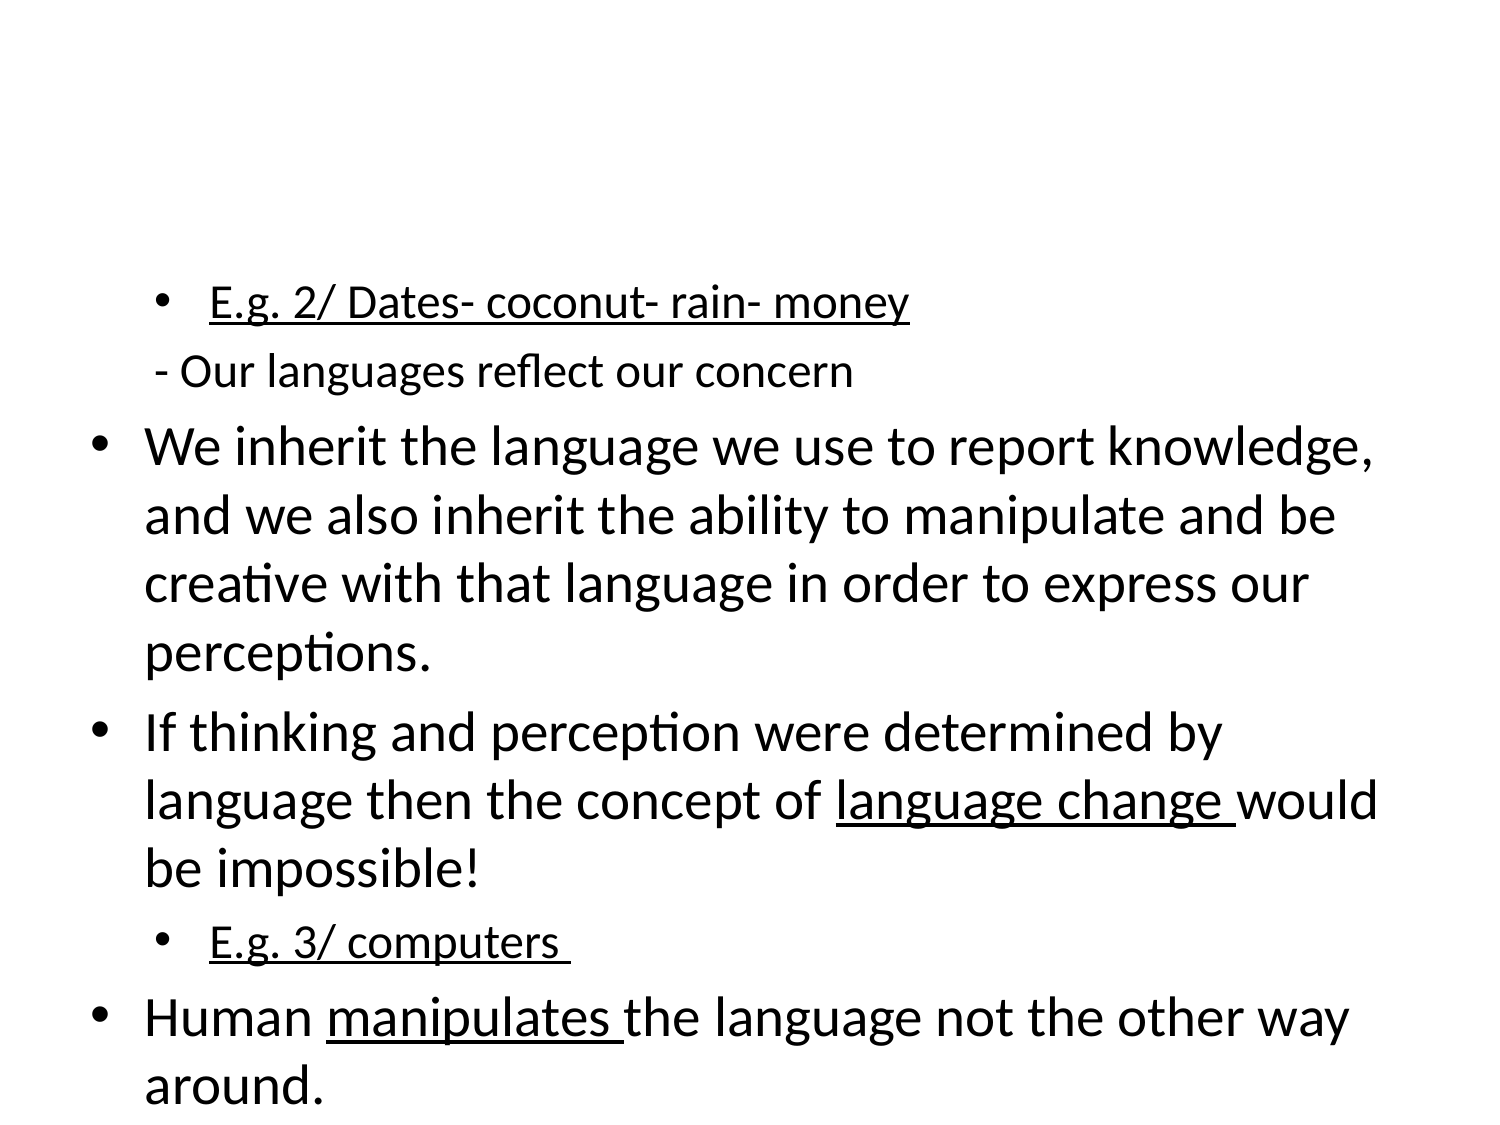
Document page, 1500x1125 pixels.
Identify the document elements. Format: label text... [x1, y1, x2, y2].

list E.g. 2/ Dates- coconut- rain- money - Our languages reflect our concern We inherit the language we use to report knowledge, and we also inherit the ability to manipulate and be creative with that language in order to express our perceptions. If thinking and perception were determined by language then the concept of language change would be impossible! E.g. 3/ computers Human manipulates the language not the other way around. [75, 262, 1425, 1125]
